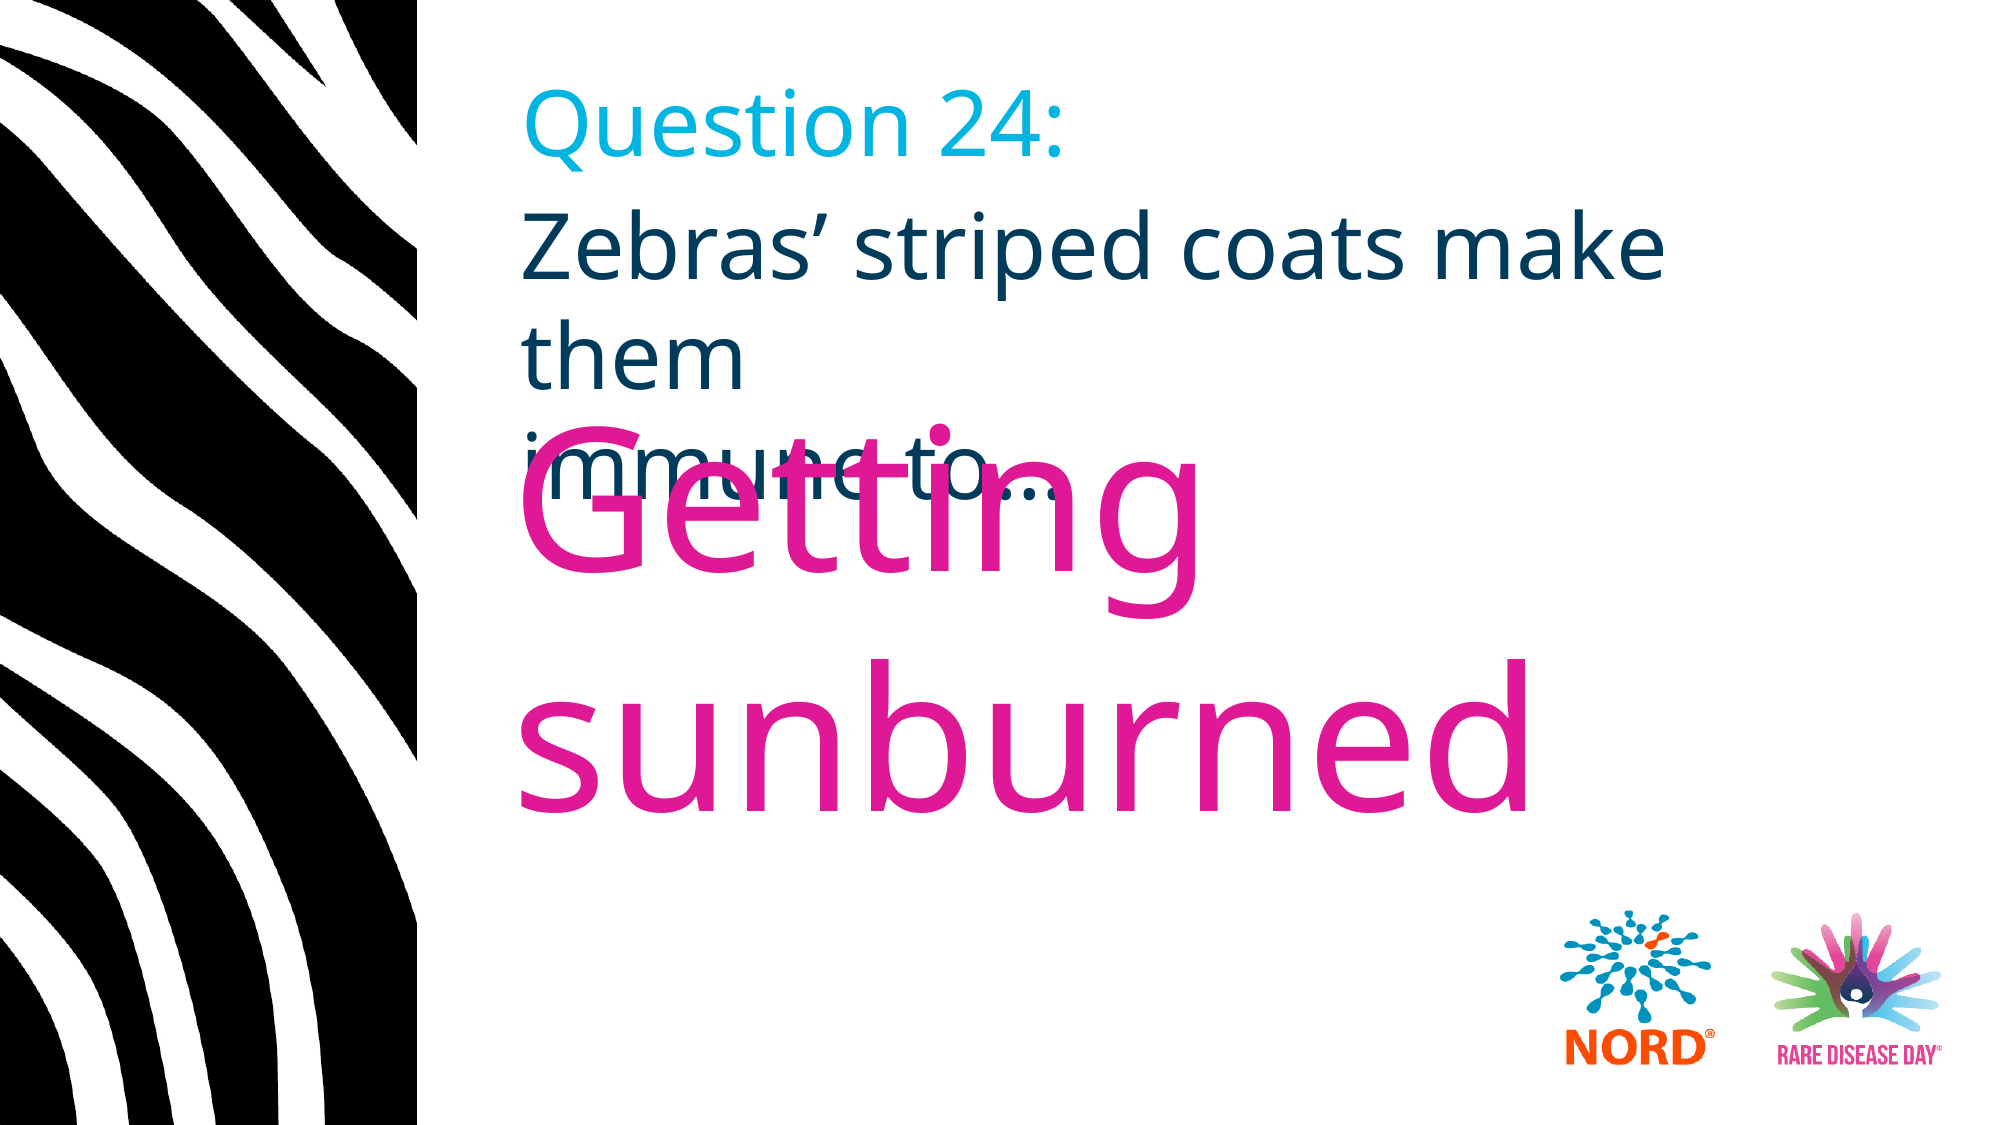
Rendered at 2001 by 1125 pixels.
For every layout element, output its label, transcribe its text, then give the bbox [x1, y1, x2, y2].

title Question 24: [506, 75, 1863, 180]
text_box Getting sunburned [496, 512, 1965, 711]
picture [0, 0, 2001, 1125]
text_box Zebras’ striped coats make them immune to… [505, 180, 1900, 512]
